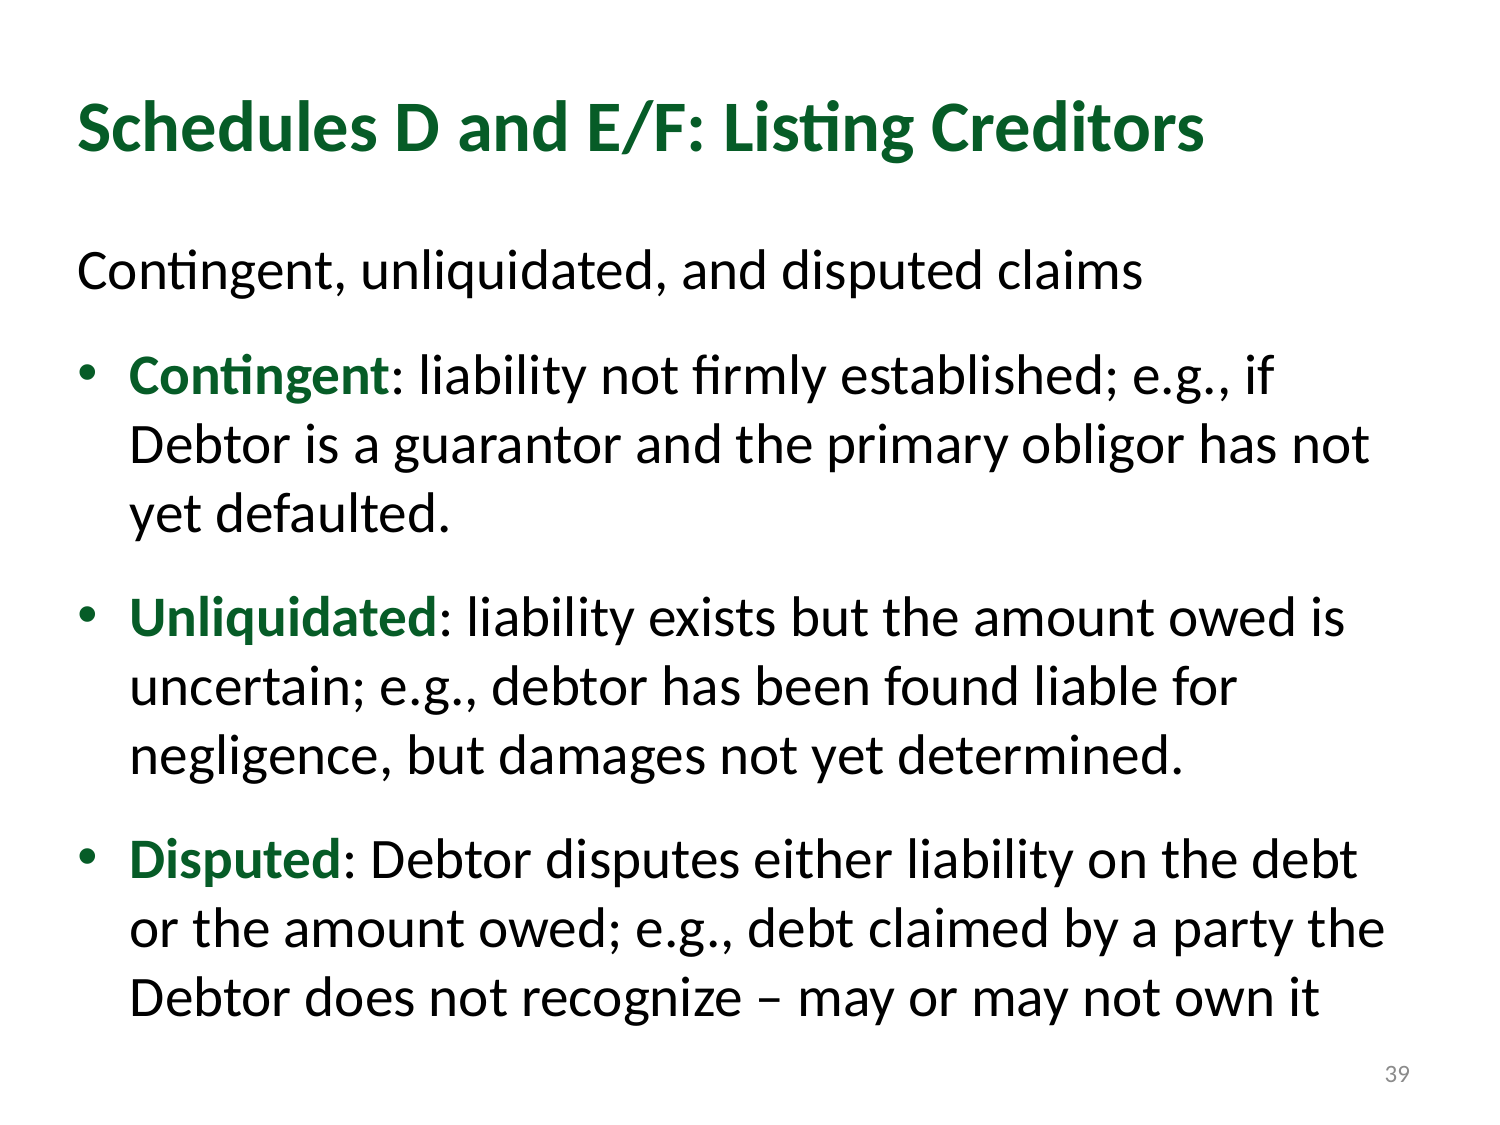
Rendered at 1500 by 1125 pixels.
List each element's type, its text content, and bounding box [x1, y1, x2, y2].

slide_number 39 [1074, 1042, 1425, 1103]
list Contingent, unliquidated, and disputed claims Contingent: liability not firmly established; e.g., if Debtor is a guarantor and the primary obligor has not yet defaulted. Unliquidated: liability exists but the amount owed is uncertain; e.g., debtor has been found liable for negligence, but damages not yet determined. Disputed: Debtor disputes either liability on the debt or the amount owed; e.g., debt claimed by a party the Debtor does not recognize – may or may not own it [62, 224, 1425, 1050]
title Schedules D and E/F: Listing Creditors [62, 45, 1425, 200]
